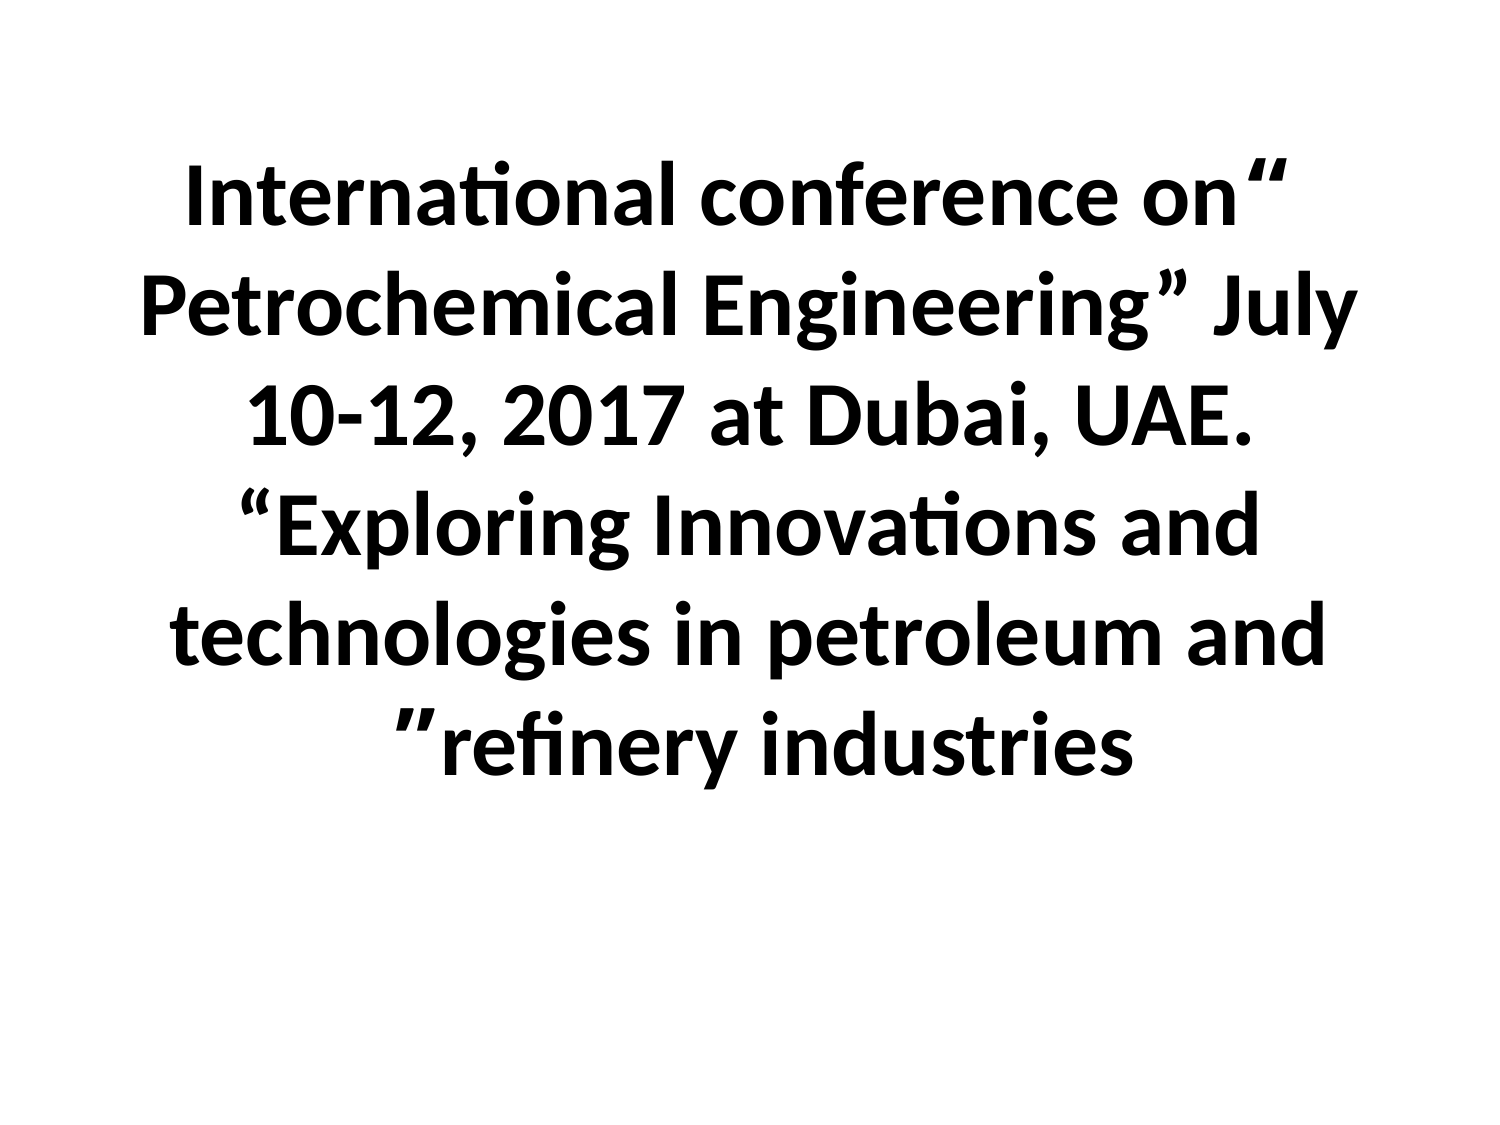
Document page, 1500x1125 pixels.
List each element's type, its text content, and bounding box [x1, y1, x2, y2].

title “International conference on Petrochemical Engineering” July 10-12, 2017 at Dubai, UAE. “Exploring Innovations and technologies in petroleum and refinery industries” [75, 24, 1425, 1013]
